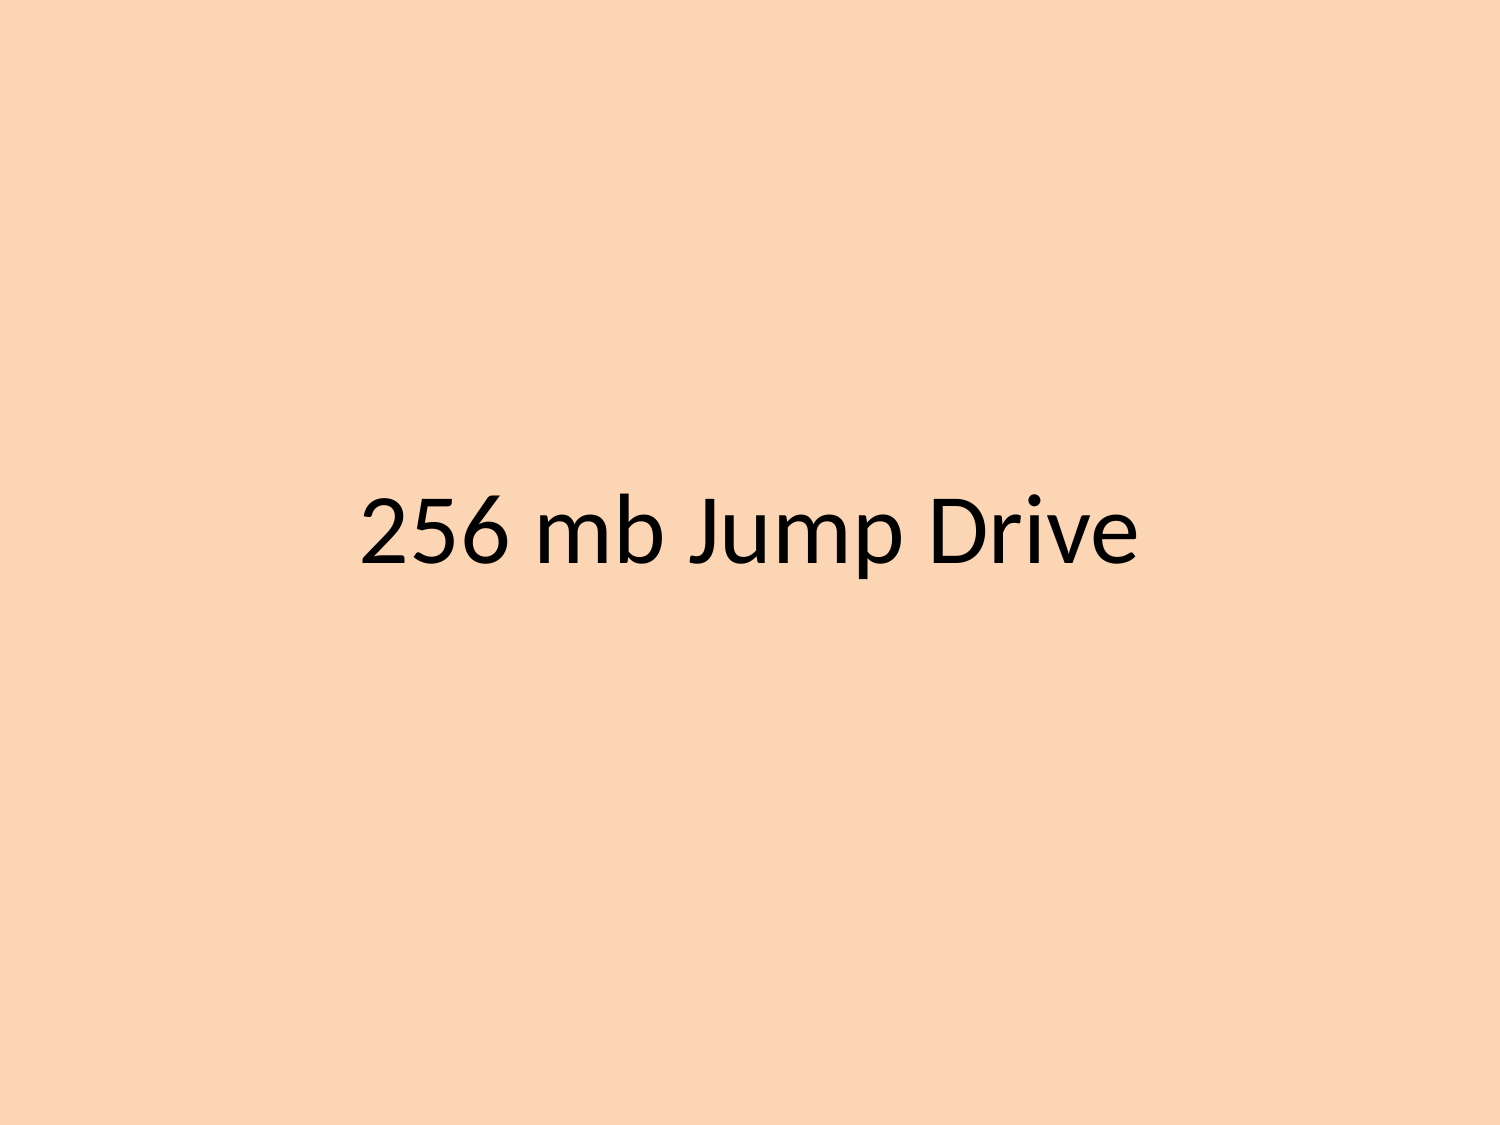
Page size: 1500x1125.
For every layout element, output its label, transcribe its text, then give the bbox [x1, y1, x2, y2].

list 256 mb Jump Drive [75, 262, 1425, 1005]
